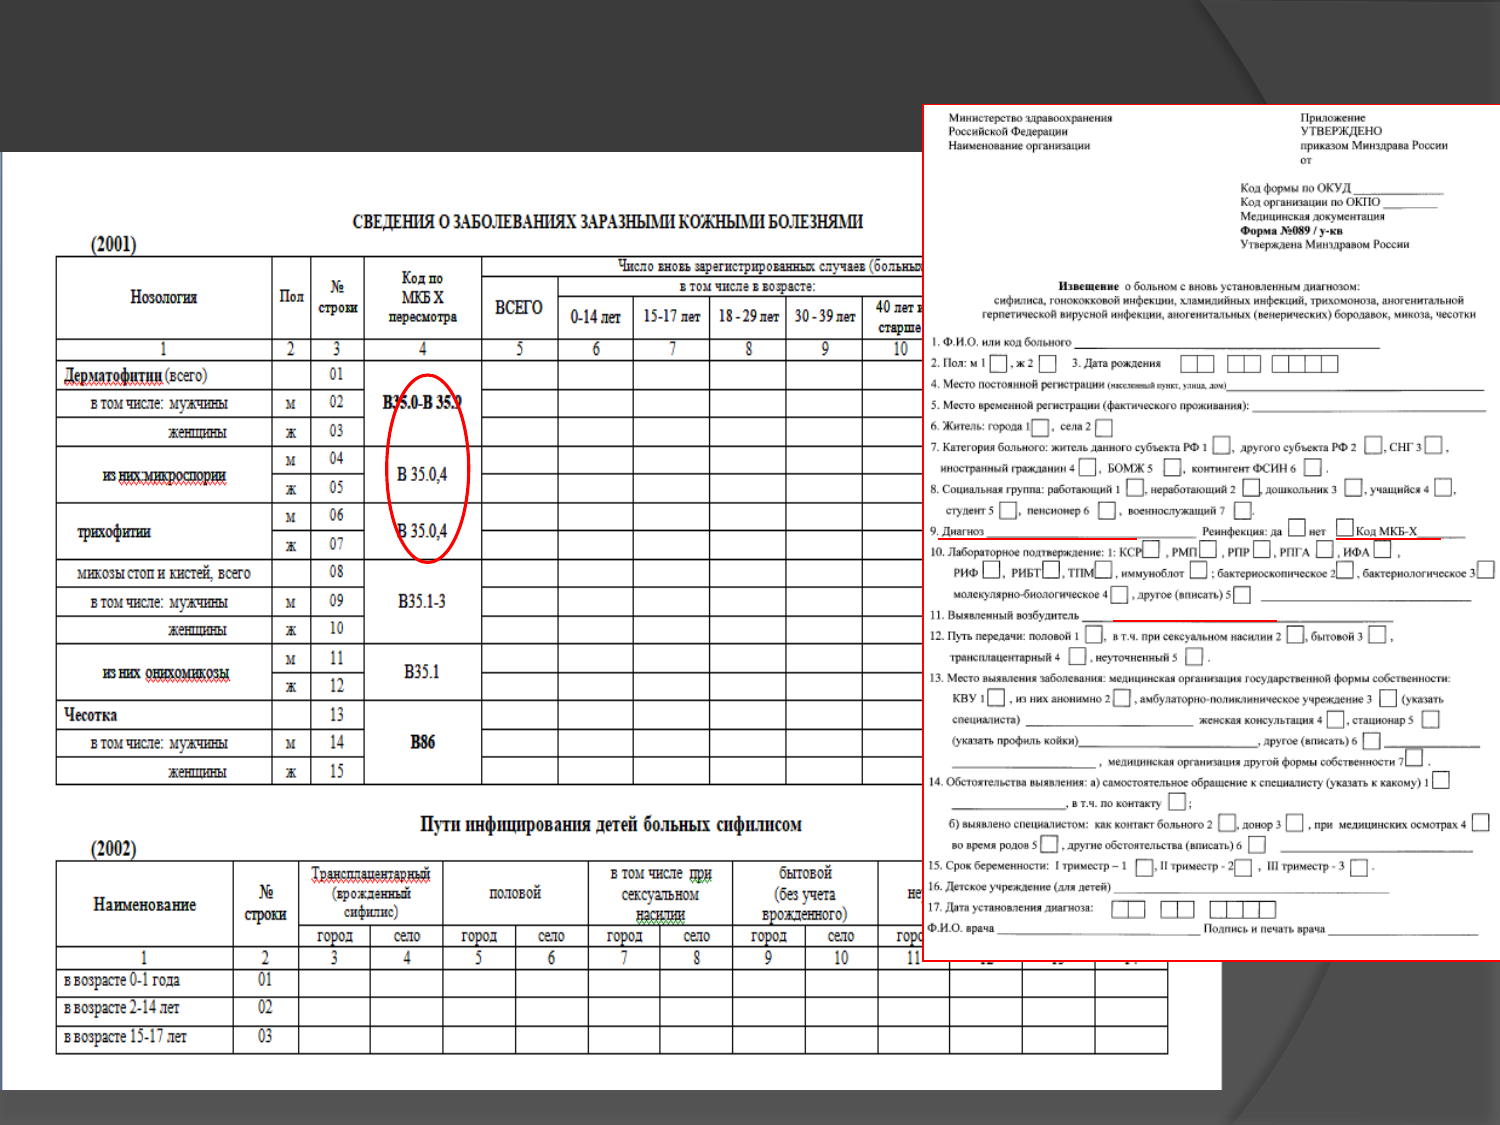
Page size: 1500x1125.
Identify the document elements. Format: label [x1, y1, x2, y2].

list [0, 152, 1223, 1091]
picture [923, 105, 1500, 961]
